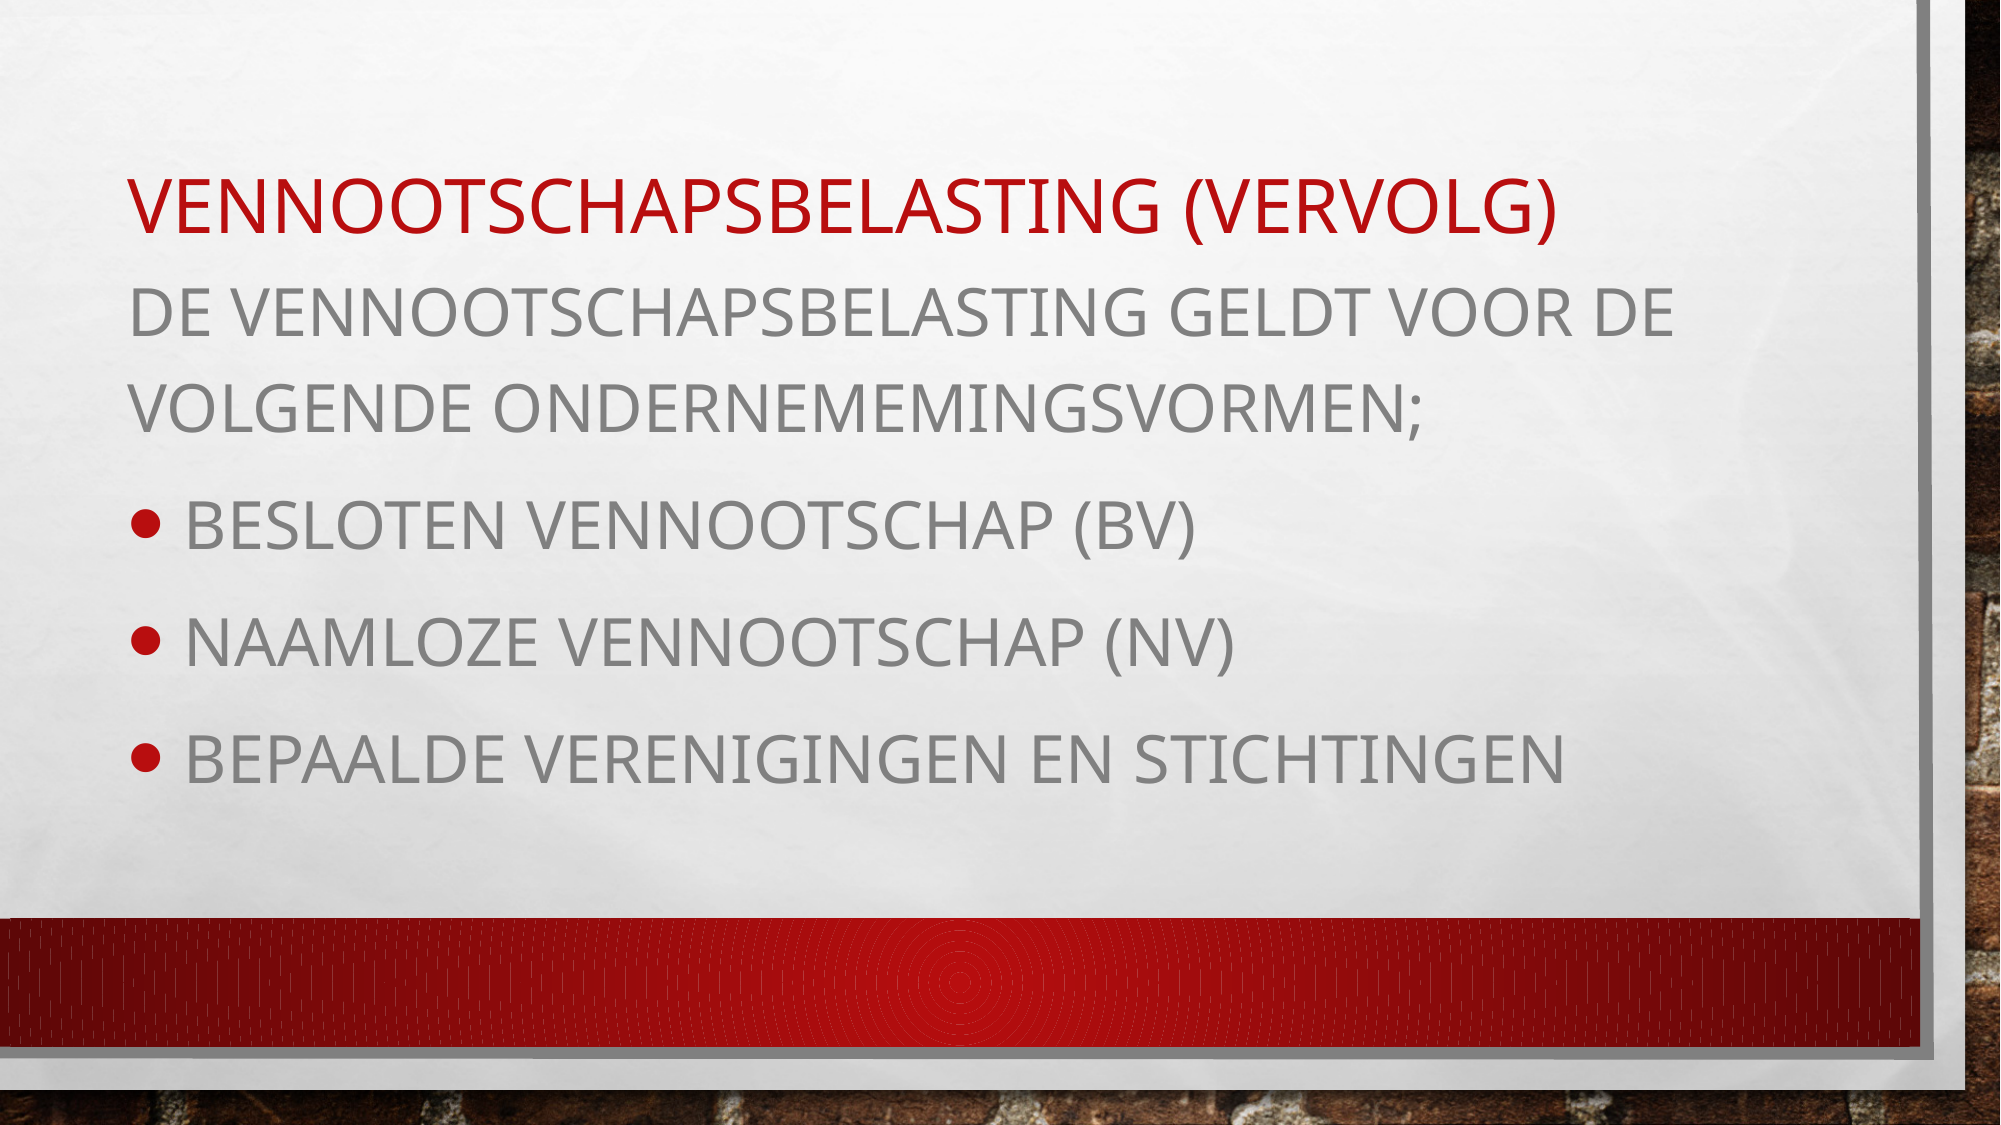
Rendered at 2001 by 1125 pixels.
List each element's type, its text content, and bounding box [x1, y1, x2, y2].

list De vennootschapsbelasting geldt voor de volgende ondernememingsvormen; Besloten vennootschap (BV) Naamloze vennootschap (NV) Bepaalde verenigingen en stichtingen [112, 246, 1818, 883]
picture [0, 0, 2000, 1125]
title Vennootschapsbelasting (vervolg) [112, 112, 1666, 246]
